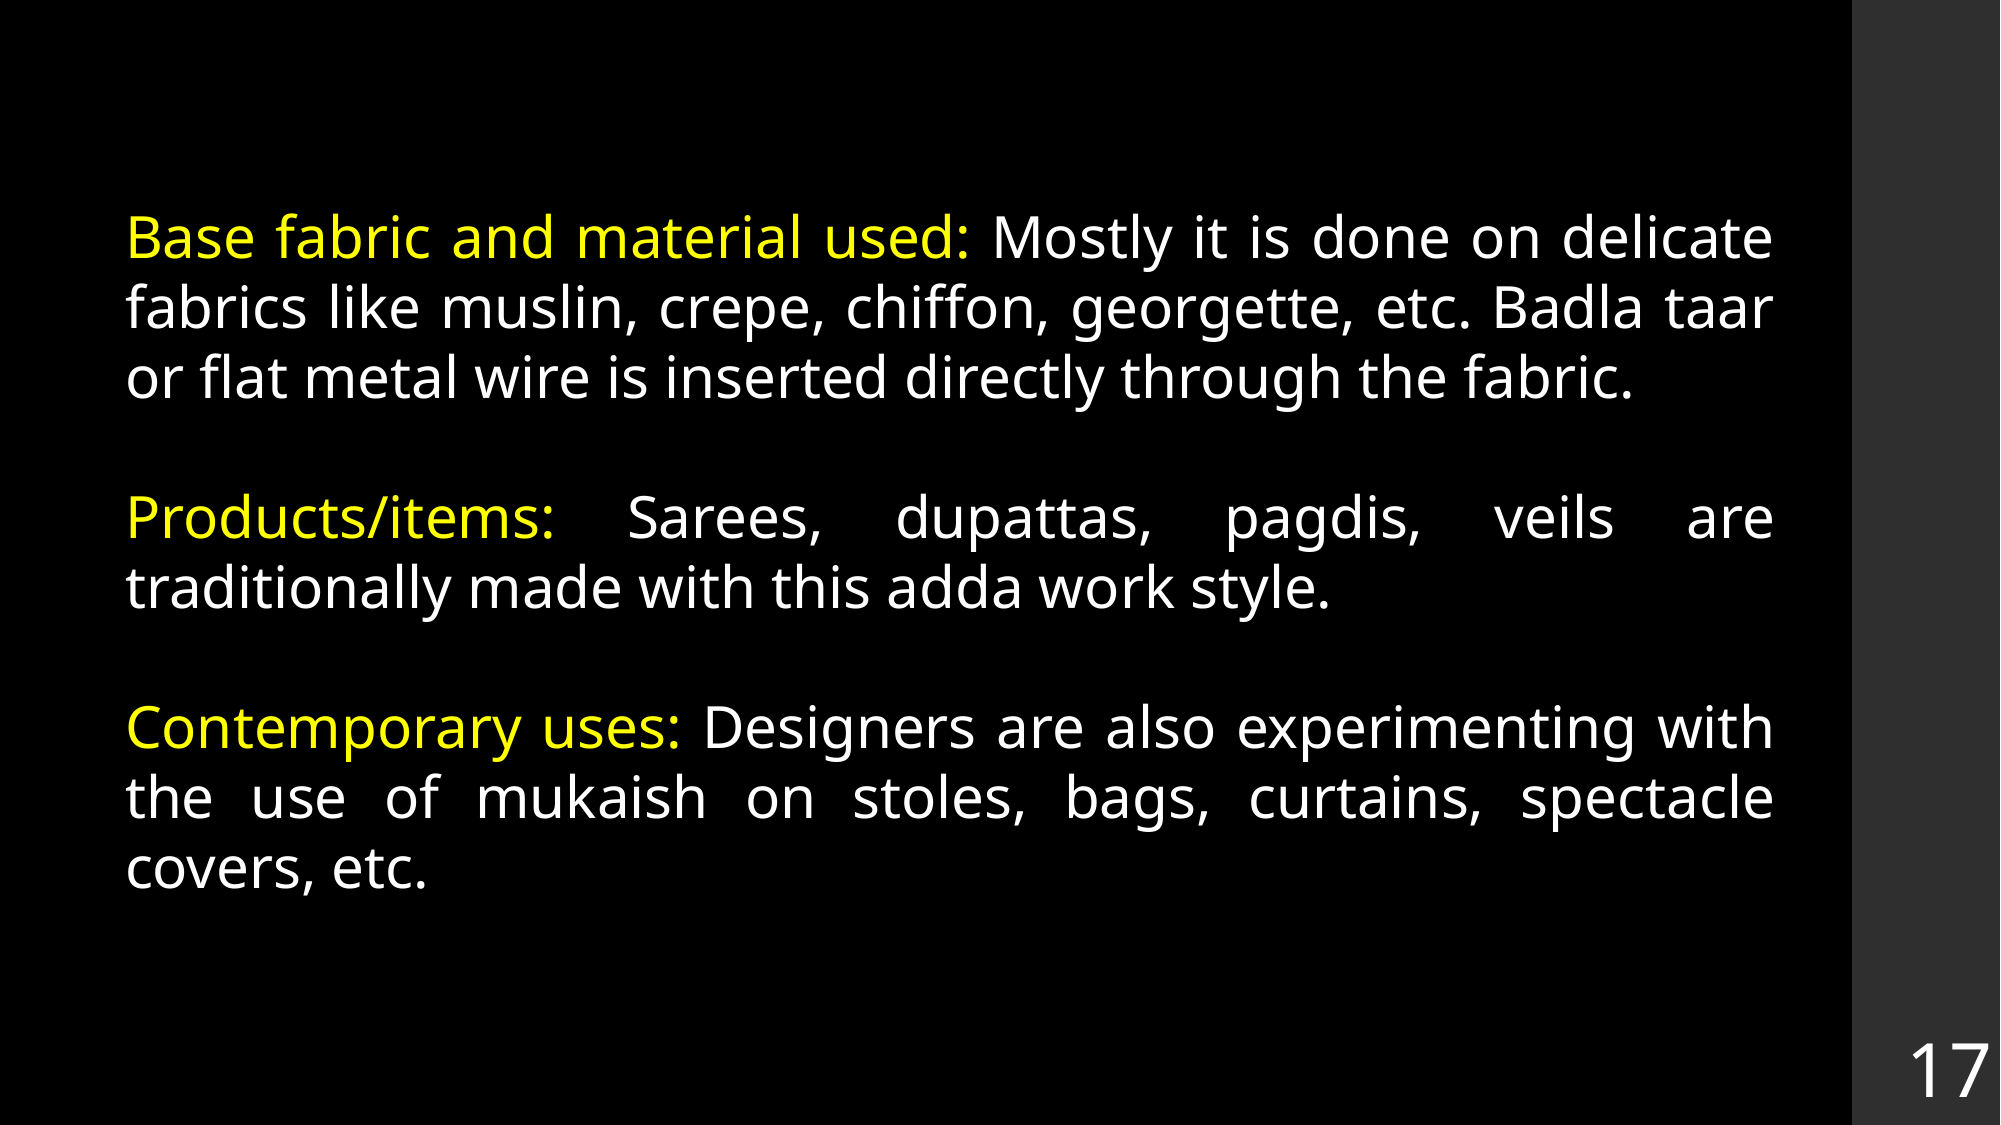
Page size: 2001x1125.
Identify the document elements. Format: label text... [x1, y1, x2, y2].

list Base fabric and material used: Mostly it is done on delicate fabrics like muslin, crepe, chiffon, georgette, etc. Badla taar or flat metal wire is inserted directly through the fabric. Products/items: Sarees, dupattas, pagdis, veils are traditionally made with this adda work style. Contemporary uses: Designers are also experimenting with the use of mukaish on stoles, bags, curtains, spectacle covers, etc. [125, 200, 1775, 907]
slide_number 17 [1902, 1022, 2000, 1125]
